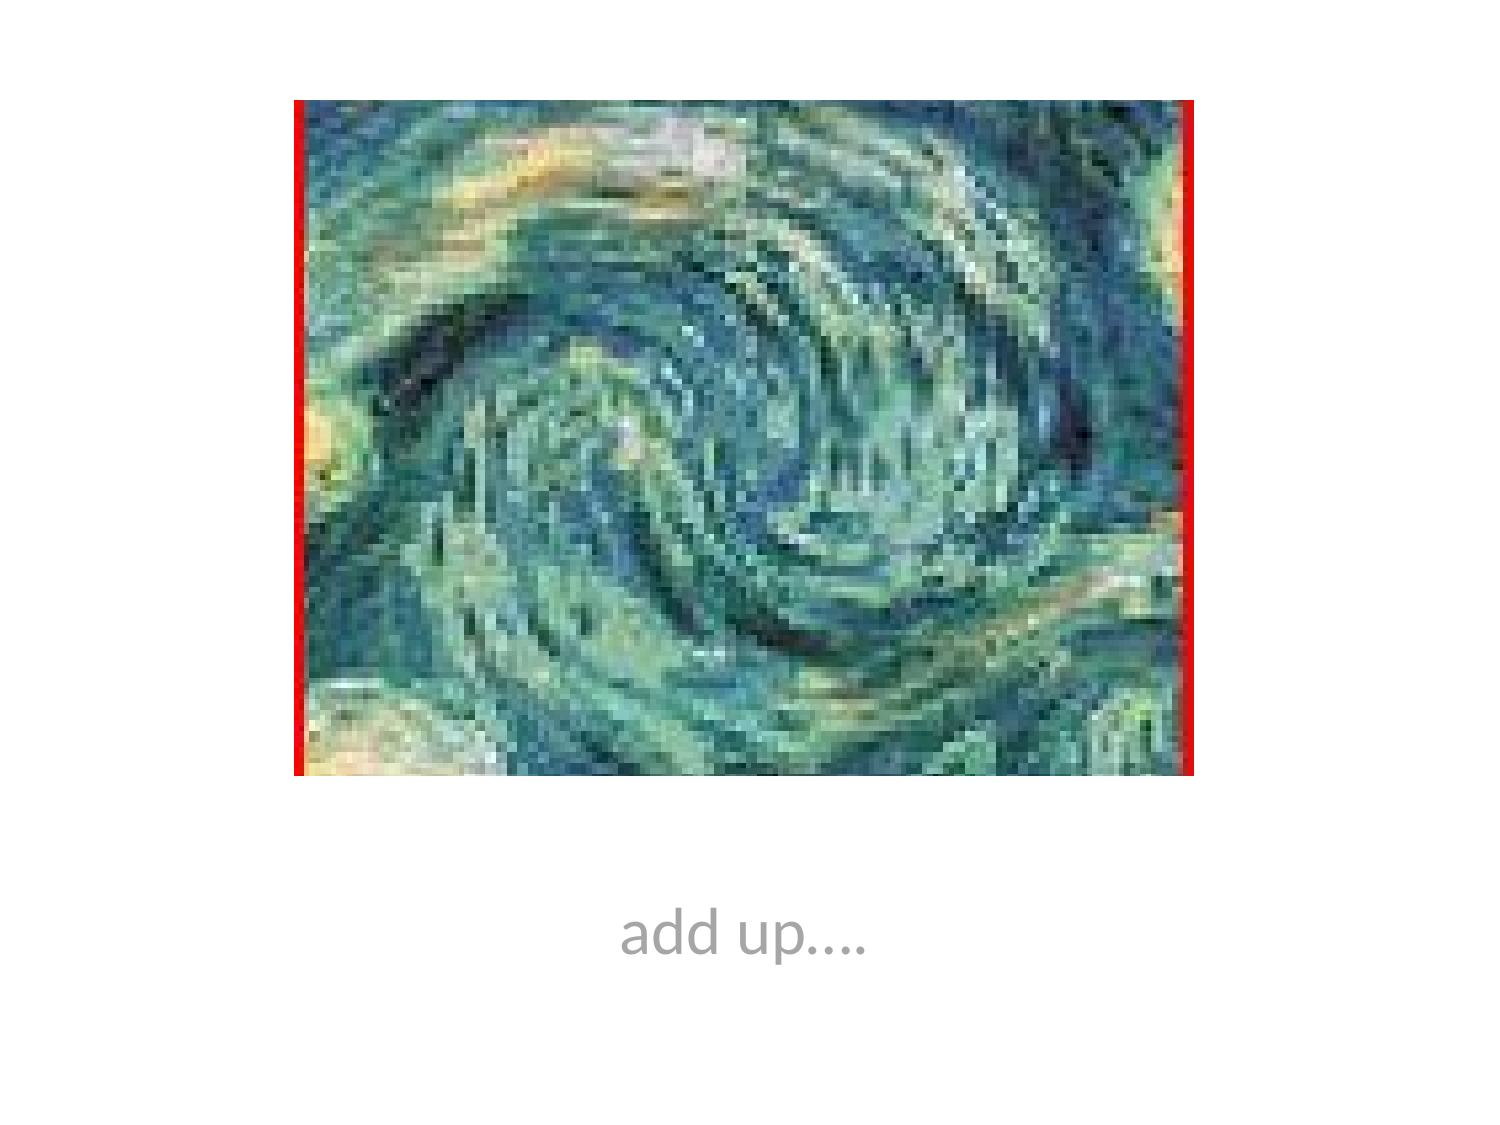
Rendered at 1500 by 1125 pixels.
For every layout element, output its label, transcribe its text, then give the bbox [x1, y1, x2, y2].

picture [293, 100, 1195, 776]
list add up…. [294, 880, 1194, 1013]
